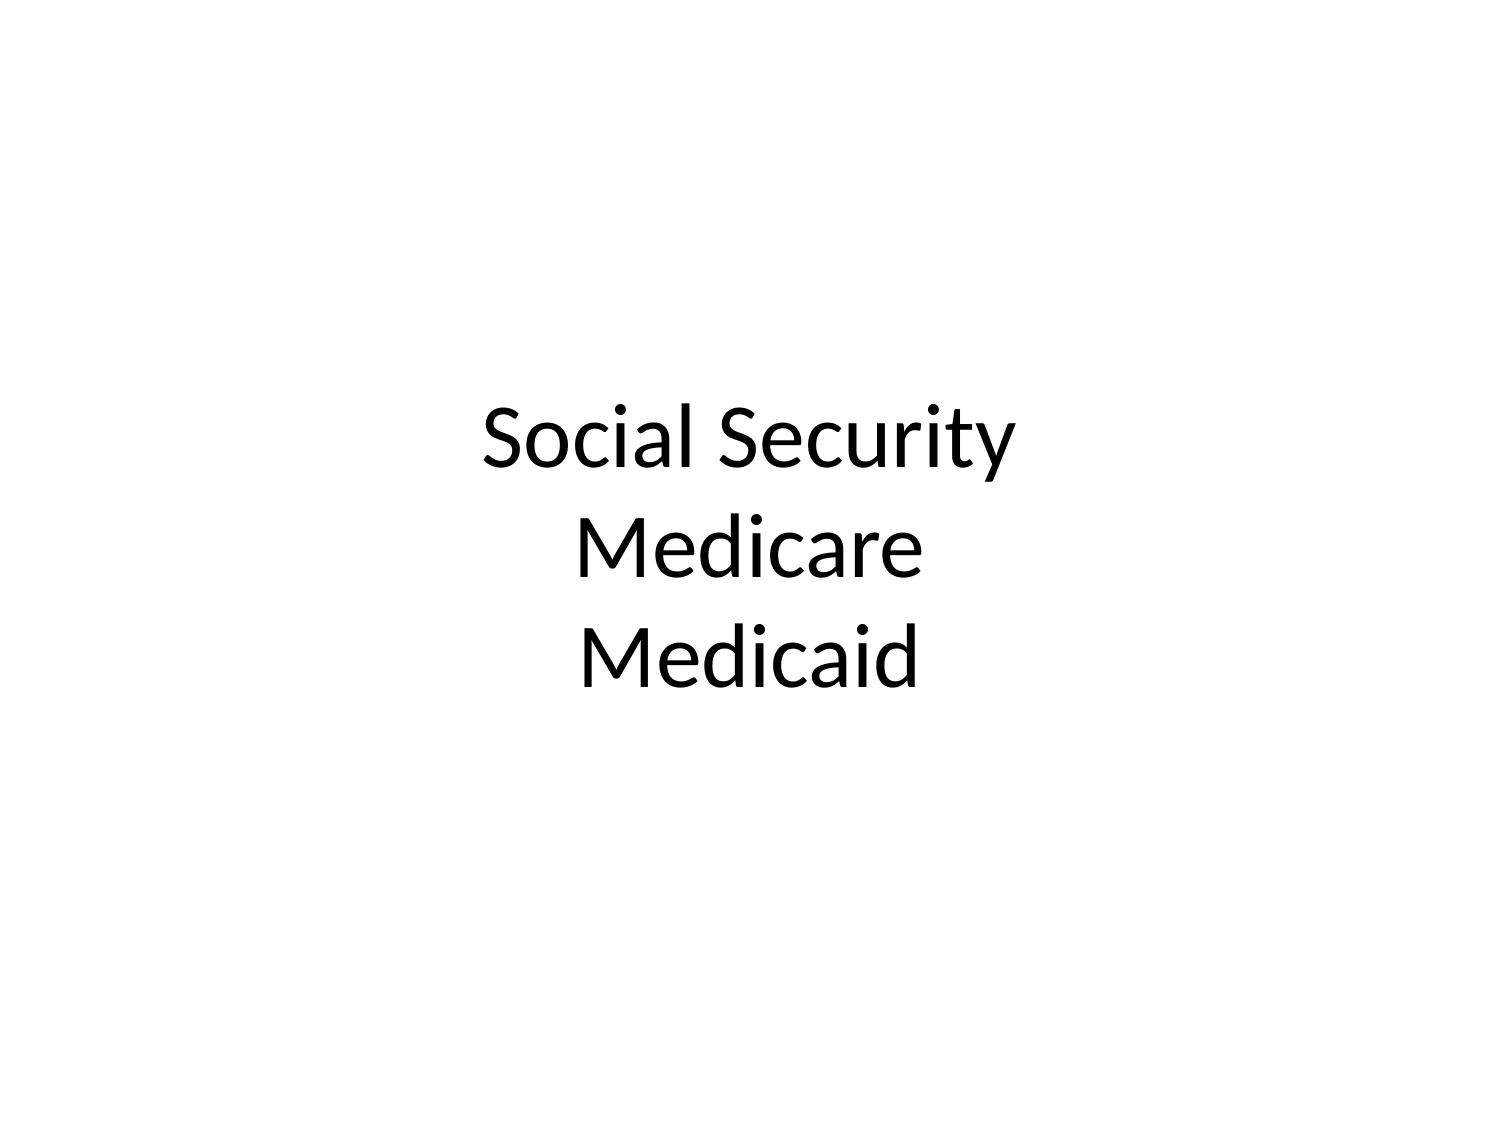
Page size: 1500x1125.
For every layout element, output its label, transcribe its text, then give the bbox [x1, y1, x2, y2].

title Social Security Medicare Medicaid [74, 44, 1426, 1038]
